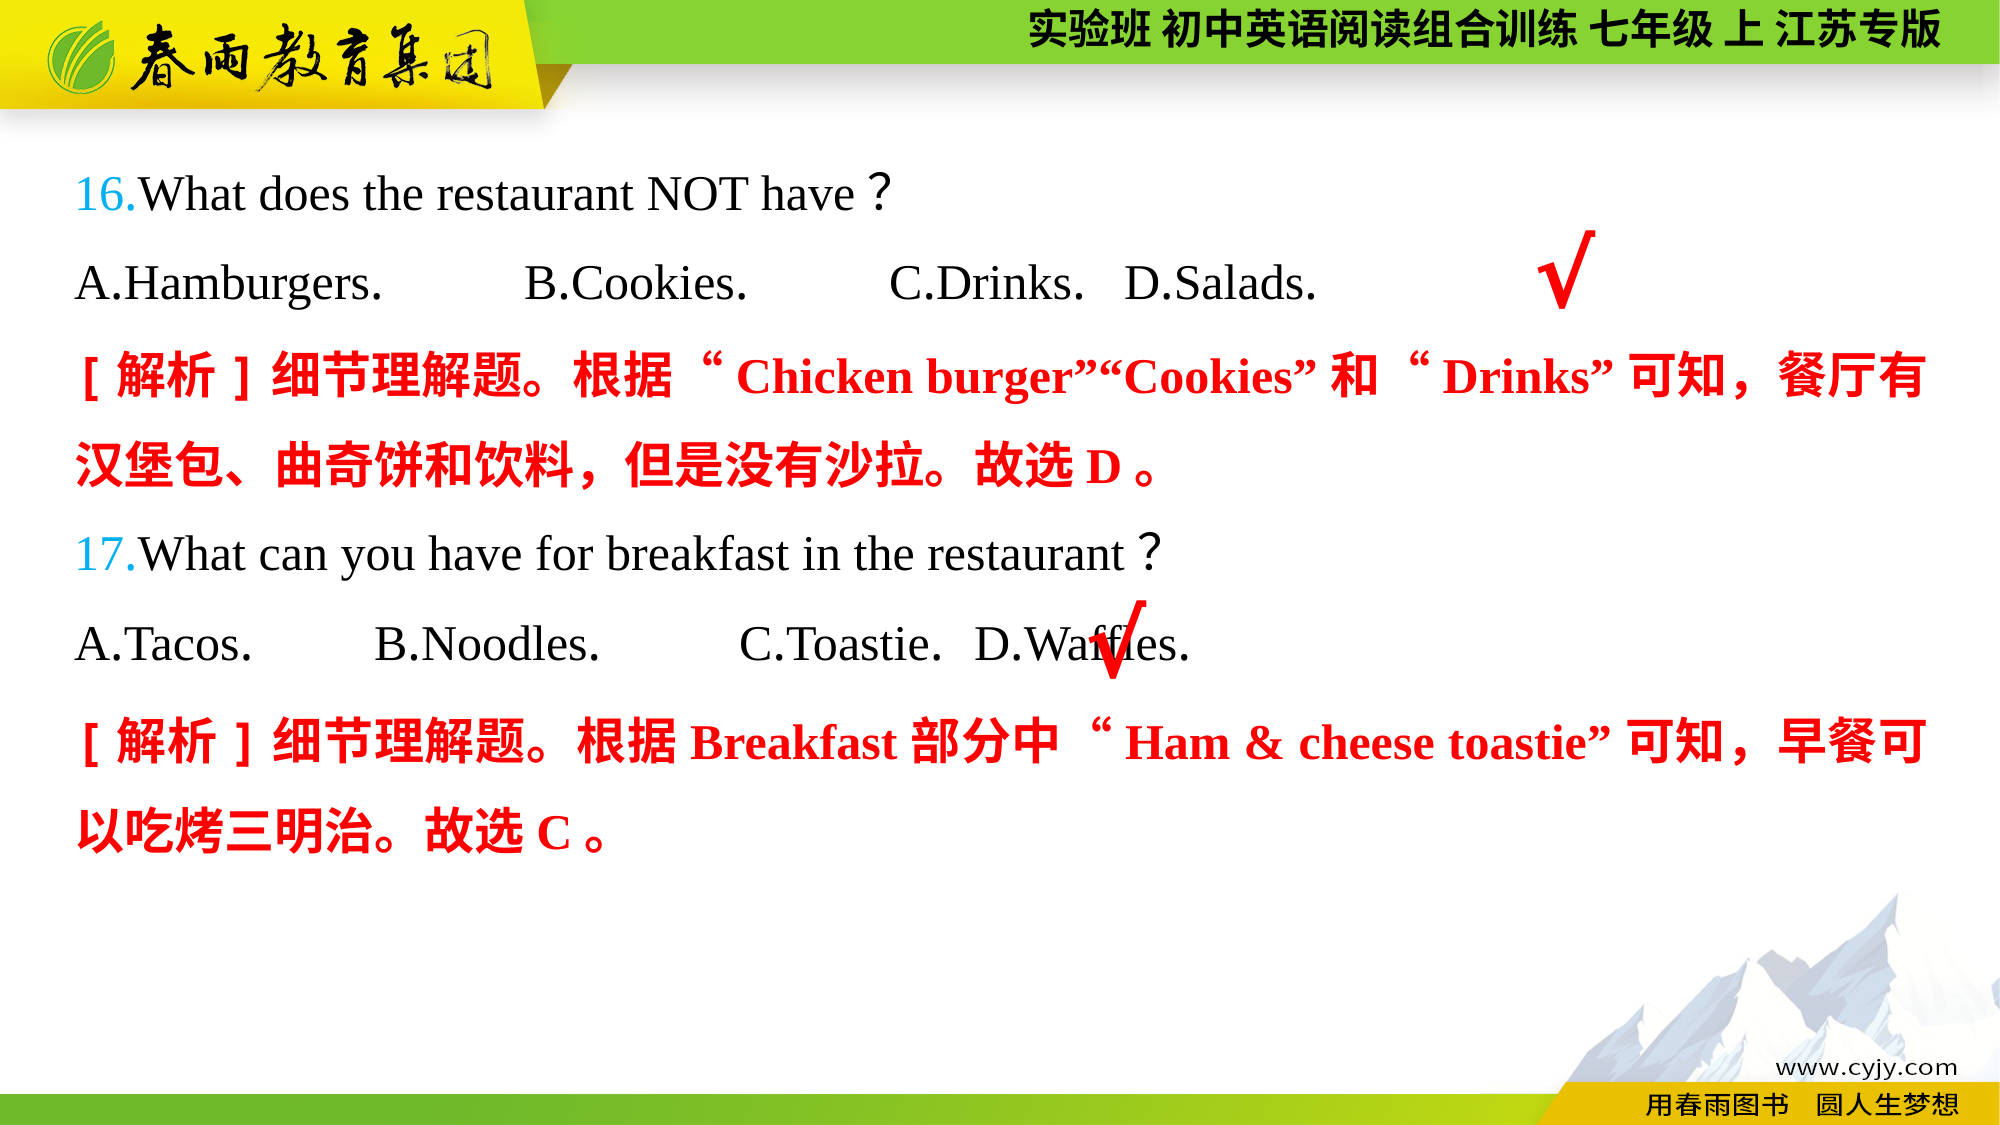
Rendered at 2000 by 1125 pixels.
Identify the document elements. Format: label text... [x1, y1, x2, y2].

list 16.What does the restaurant NOT have？ A.Hamburgers. B.Cookies. C.Drinks. D.Salads. 17.What can you have for breakfast in the restaurant？ A.Tacos. B.Noodles. C.Toastie. D.Waffles. [59, 122, 1944, 306]
text_box √ [1070, 577, 1169, 672]
list 16.What does the restaurant NOT have？ A.Hamburgers. B.Cookies. C.Drinks. D.Salads. 17.What can you have for breakfast in the restaurant？ A.Tacos. B.Noodles. C.Toastie. D.Waffles. [59, 502, 1944, 672]
text_box [解析]细节理解题。根据Breakfast部分中“Ham & cheese toastie”可知，早餐可以吃烤三明治。故选C。 [59, 672, 1944, 868]
text_box √ [1519, 208, 1618, 306]
picture [0, 0, 2000, 1125]
text_box [解析]细节理解题。根据“Chicken burger”“Cookies”和“Drinks”可知，餐厅有汉堡包、曲奇饼和饮料，但是没有沙拉。故选D。 [59, 306, 1944, 502]
